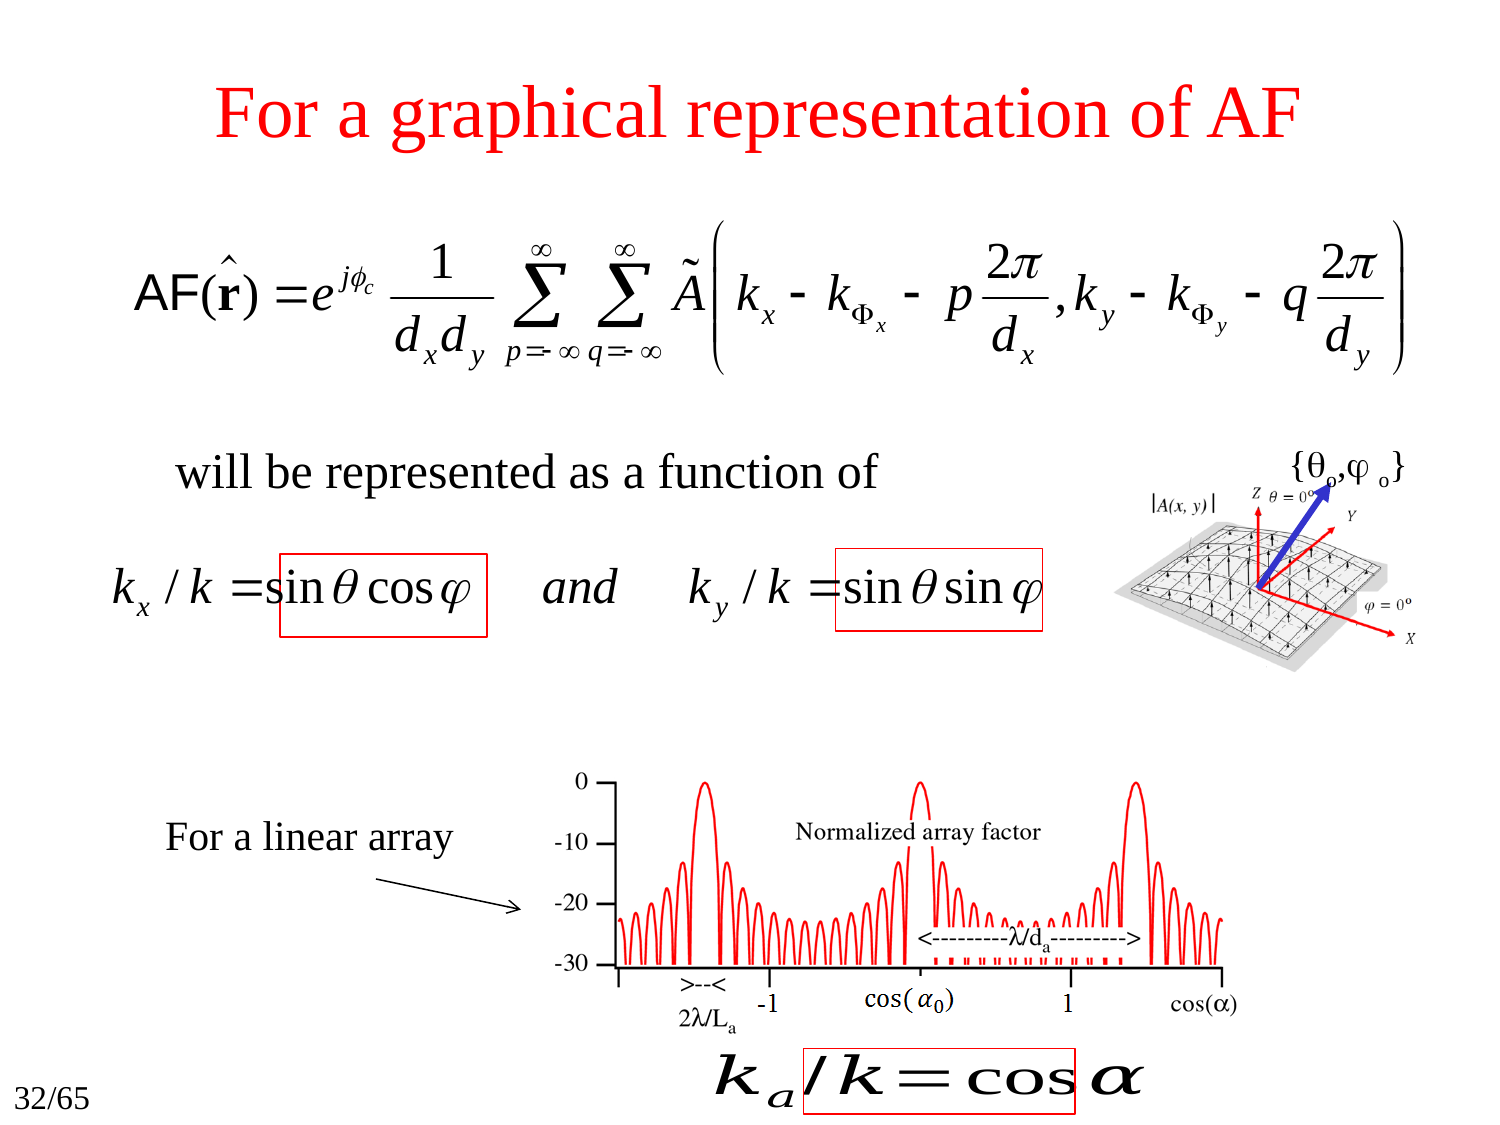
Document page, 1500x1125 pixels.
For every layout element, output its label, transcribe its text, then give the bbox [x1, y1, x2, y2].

text_box will be represented as a function of [160, 431, 998, 551]
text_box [1098, 432, 1418, 676]
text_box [149, 757, 1246, 1115]
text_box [124, 210, 1424, 385]
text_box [104, 552, 1055, 634]
title For a graphical representation of AF [3, 33, 1500, 182]
